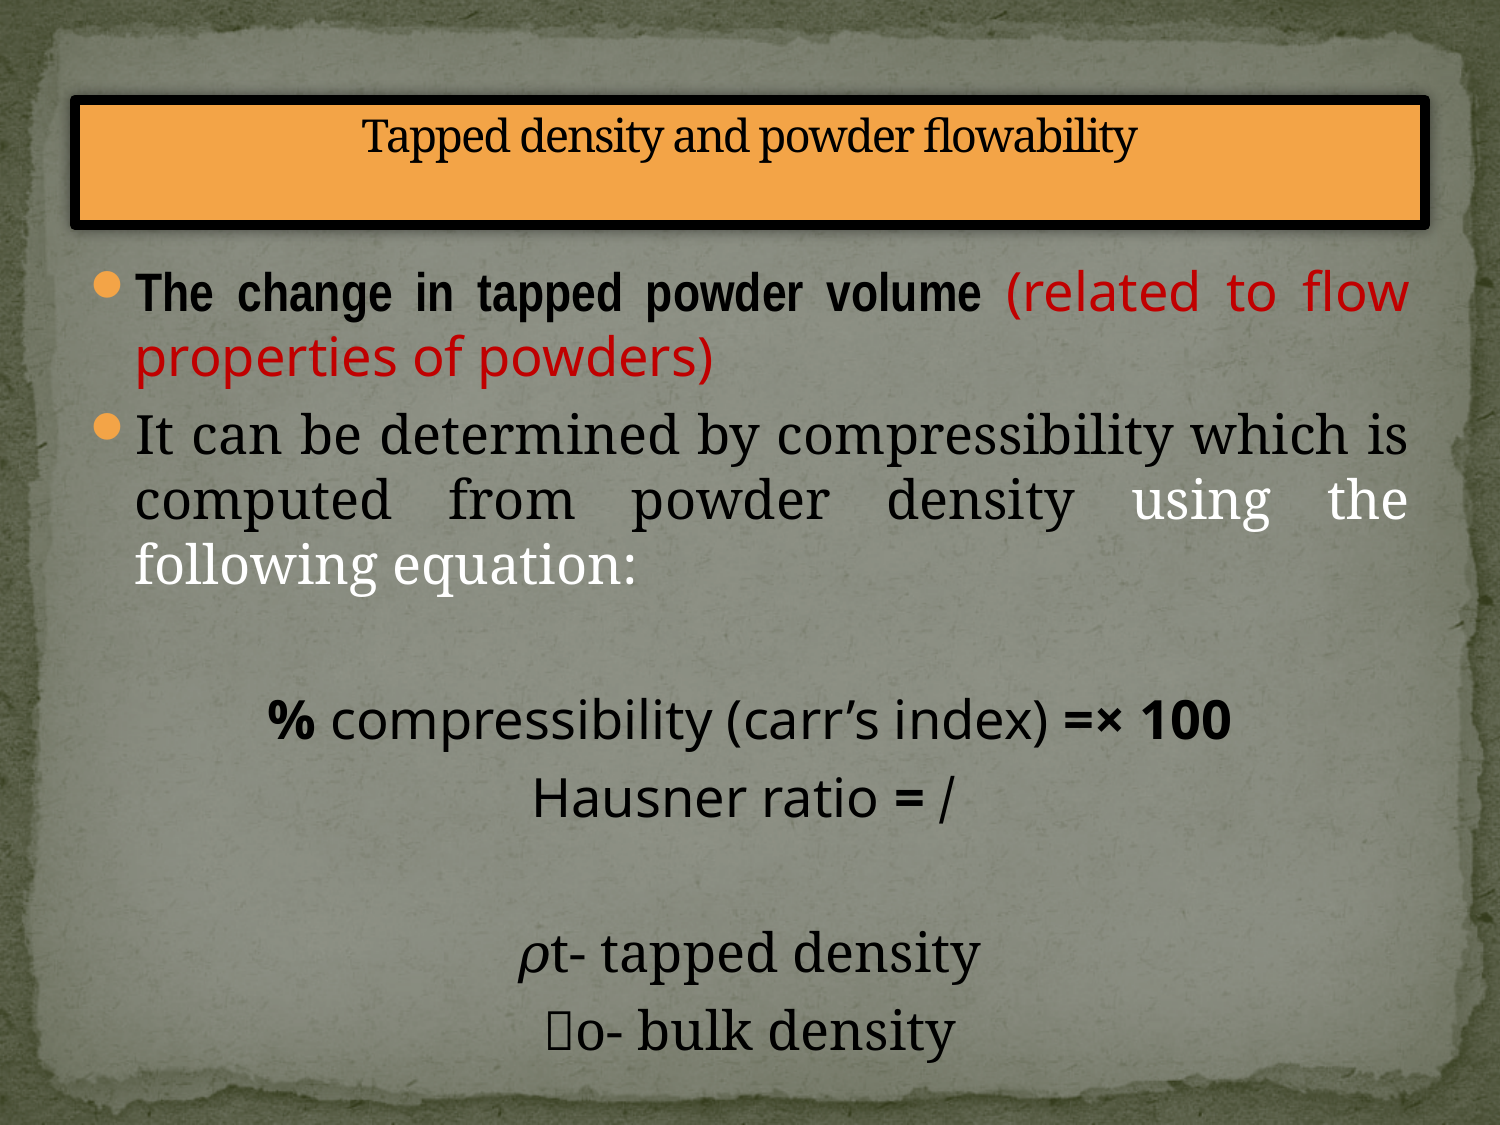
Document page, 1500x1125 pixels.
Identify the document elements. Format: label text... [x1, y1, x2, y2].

title Tapped density and powder flowability [70, 95, 1430, 230]
